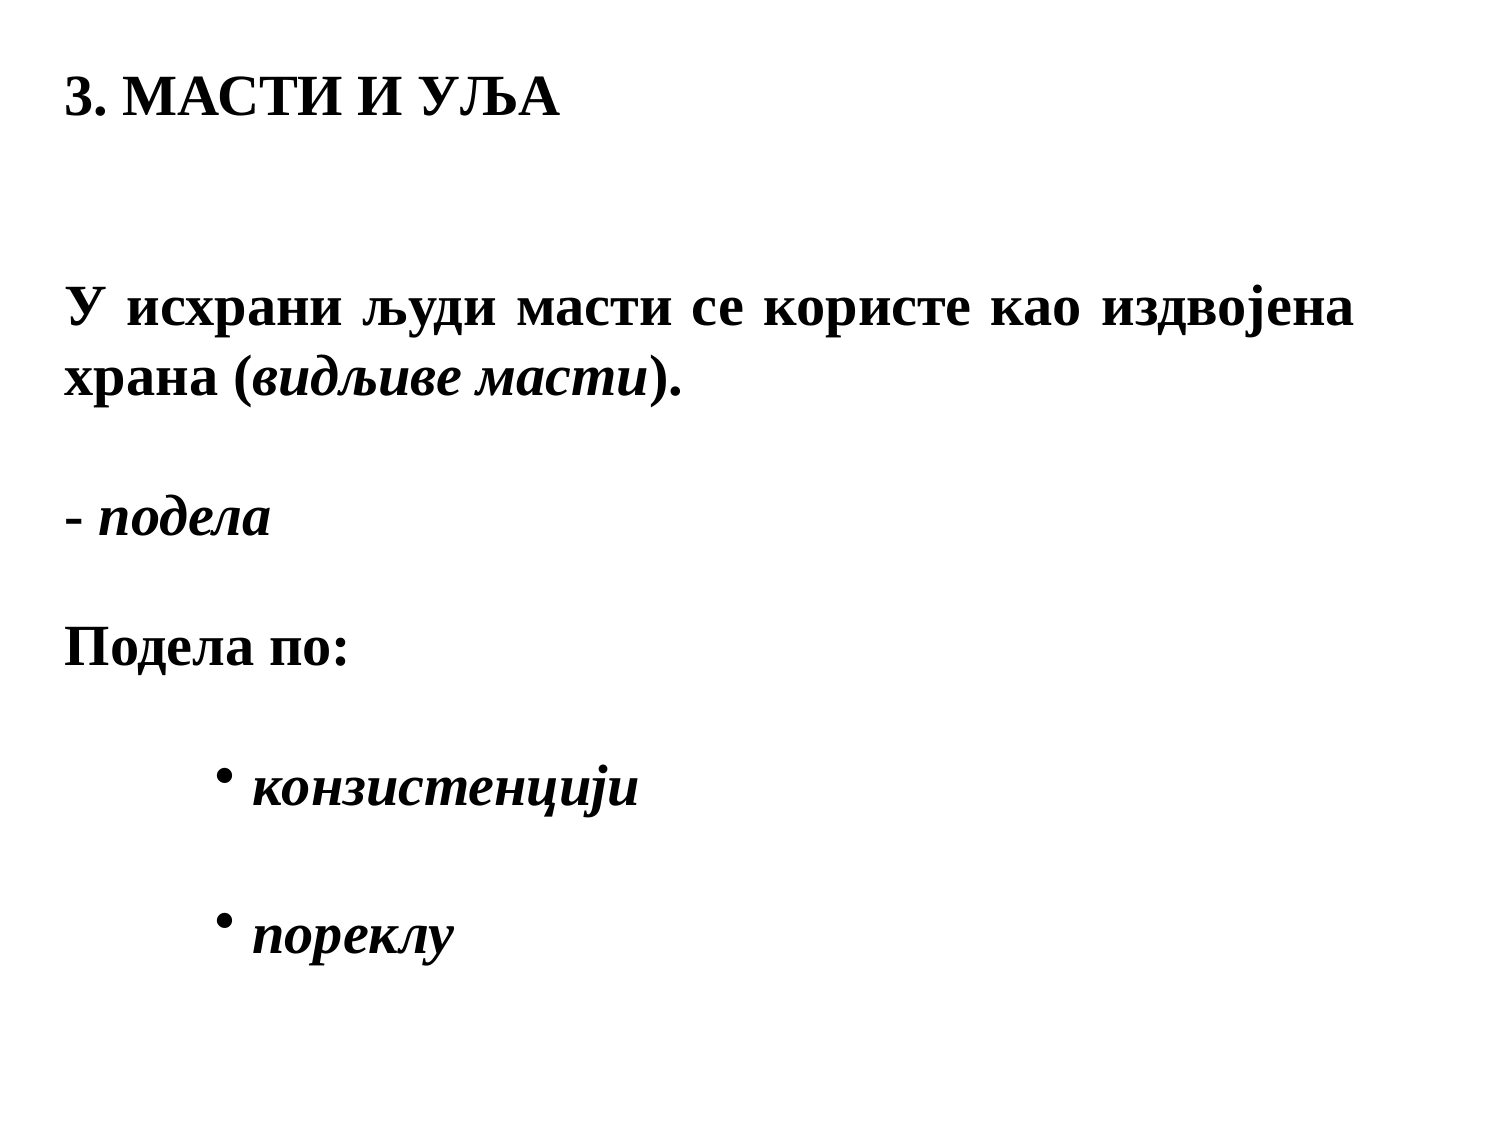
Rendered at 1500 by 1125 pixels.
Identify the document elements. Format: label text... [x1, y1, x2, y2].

text_box 3. МАСТИ И УЉА У исхрани људи масти се користе као издвојена храна (видљиве масти). - подела Подела по: конзистенцији пореклу [50, 49, 1371, 1105]
